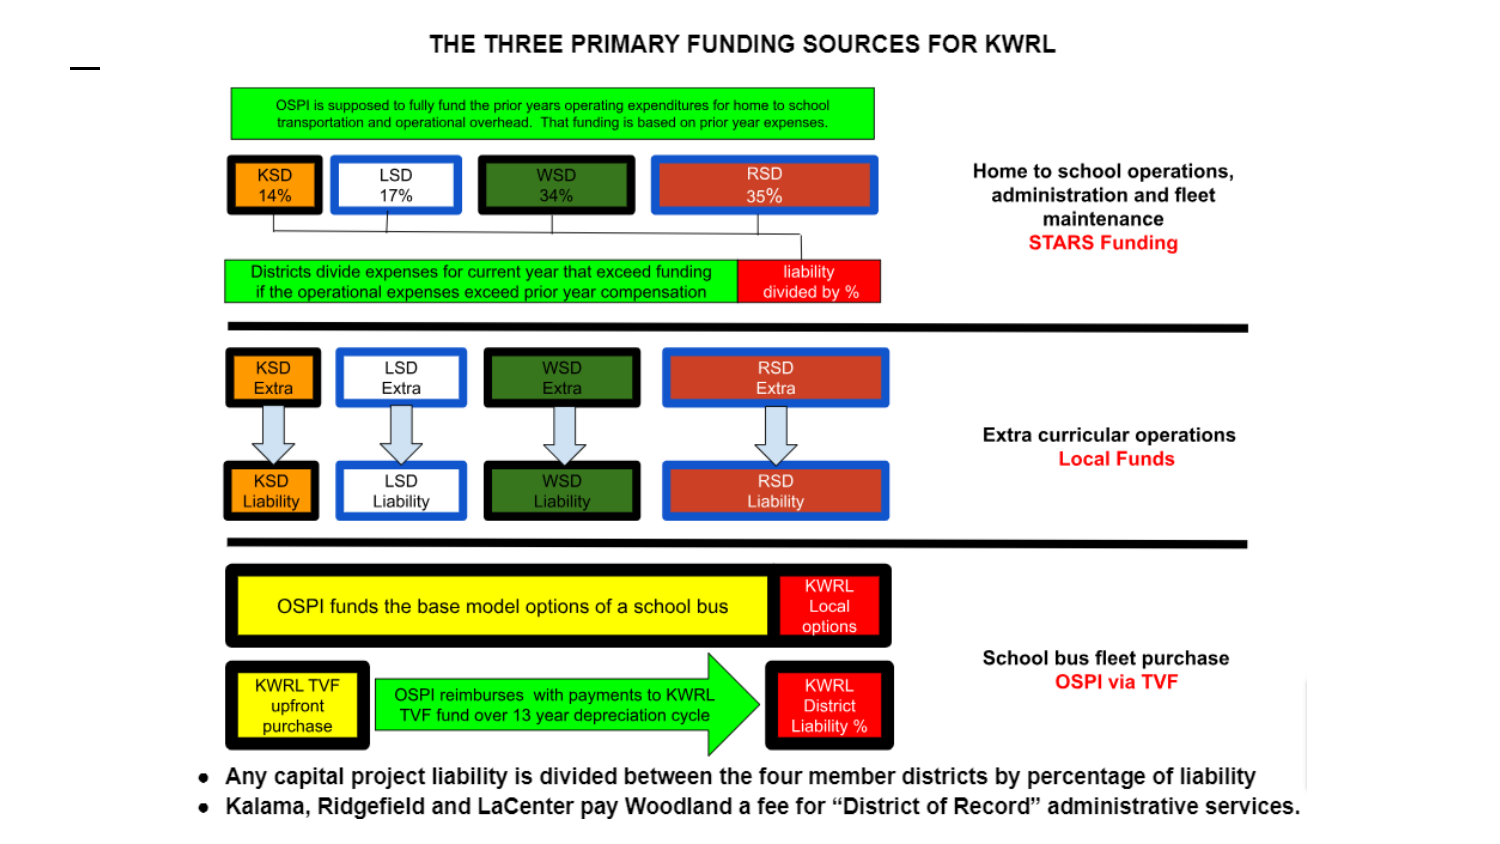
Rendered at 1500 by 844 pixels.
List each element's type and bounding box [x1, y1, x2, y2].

picture [193, 24, 1307, 819]
